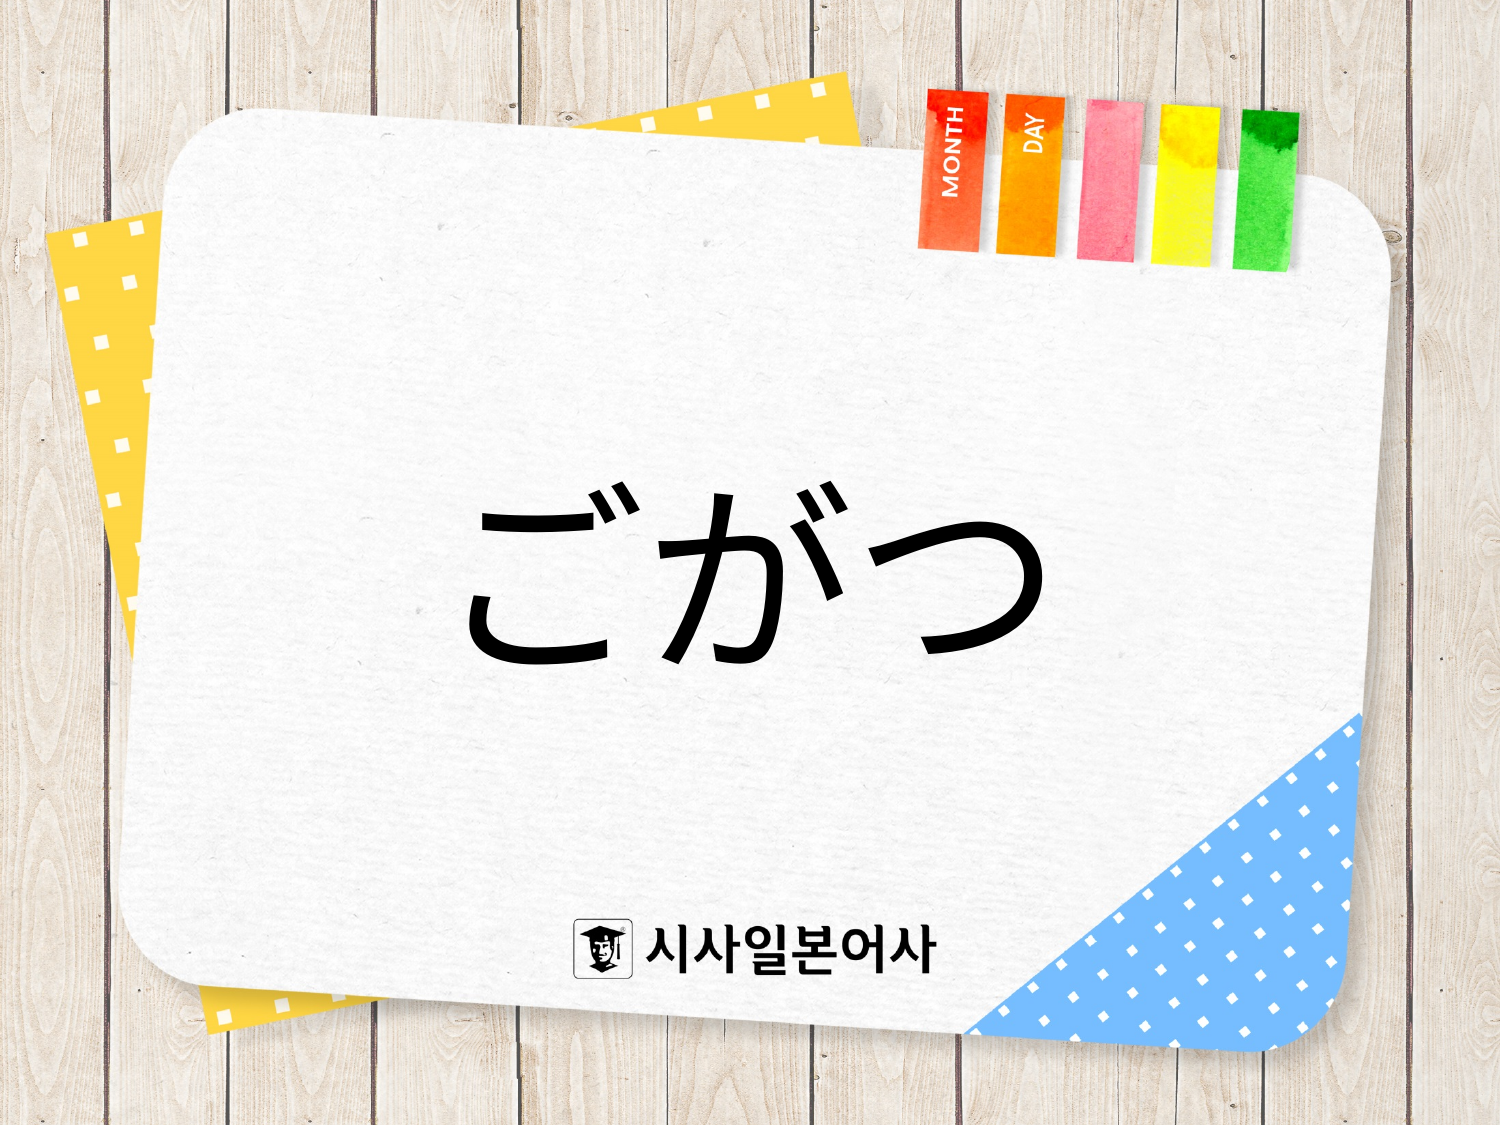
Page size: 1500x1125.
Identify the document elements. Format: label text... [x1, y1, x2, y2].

picture [0, 0, 1500, 1125]
title ごがつ [75, 338, 1425, 811]
